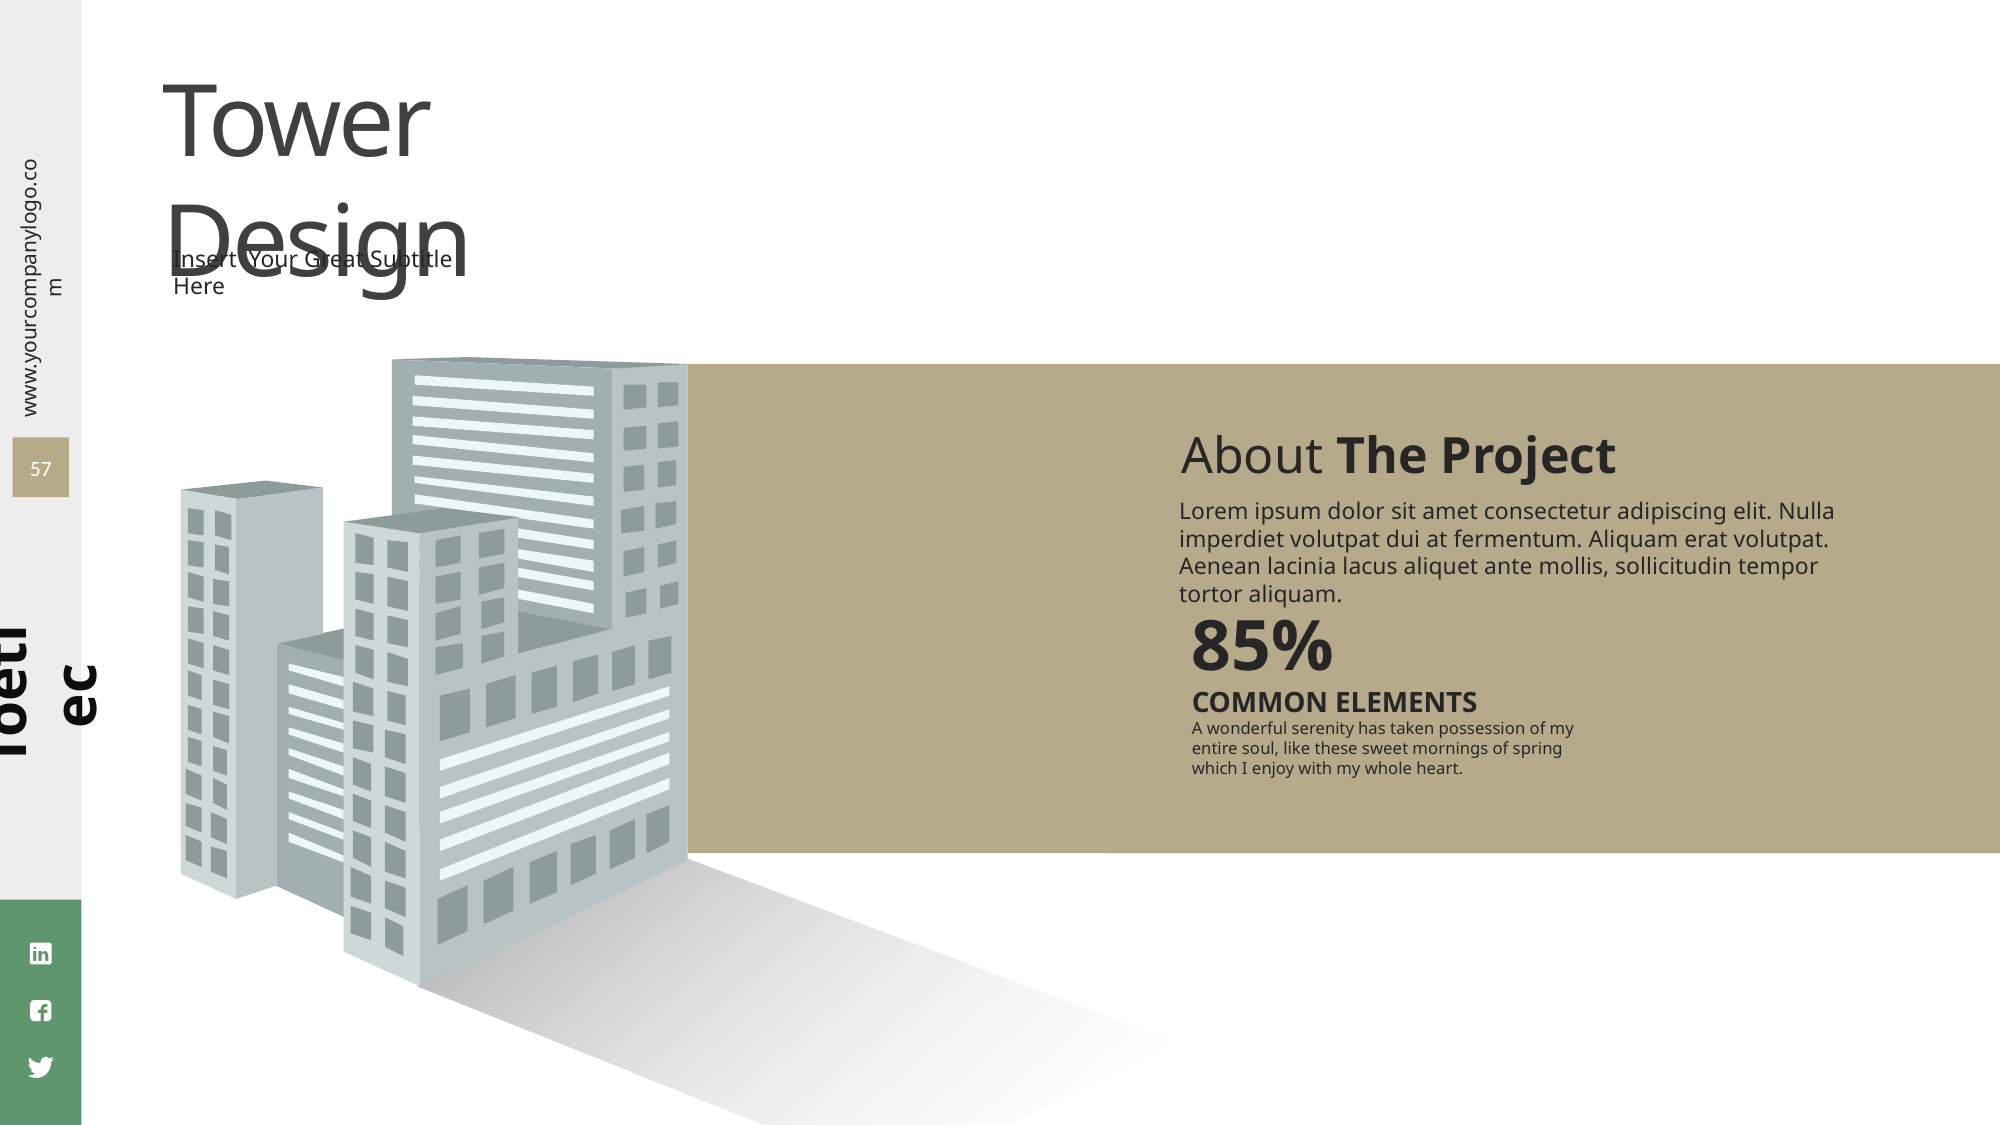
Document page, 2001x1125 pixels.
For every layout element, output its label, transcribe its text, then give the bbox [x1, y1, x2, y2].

text_box [1172, 363, 2000, 854]
slide_number 57 [12, 437, 69, 498]
text_box Lorem ipsum dolor sit amet consectetur adipiscing elit. Nulla imperdiet volutpat dui at fermentum. Aliquam erat volutpat. Aenean lacinia lacus aliquet ante mollis, sollicitudin tempor tortor aliquam. [1172, 489, 1887, 614]
text_box Insert Your Great Subtitle Here [158, 237, 512, 307]
text_box 85% COMMON ELEMENTS A wonderful serenity has taken possession of my entire soul, like these sweet mornings of spring which I enjoy with my whole heart. [1172, 580, 1597, 788]
text_box Tower Design [147, 116, 677, 236]
text_box About The Project [1172, 405, 1943, 501]
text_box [180, 357, 1172, 1125]
